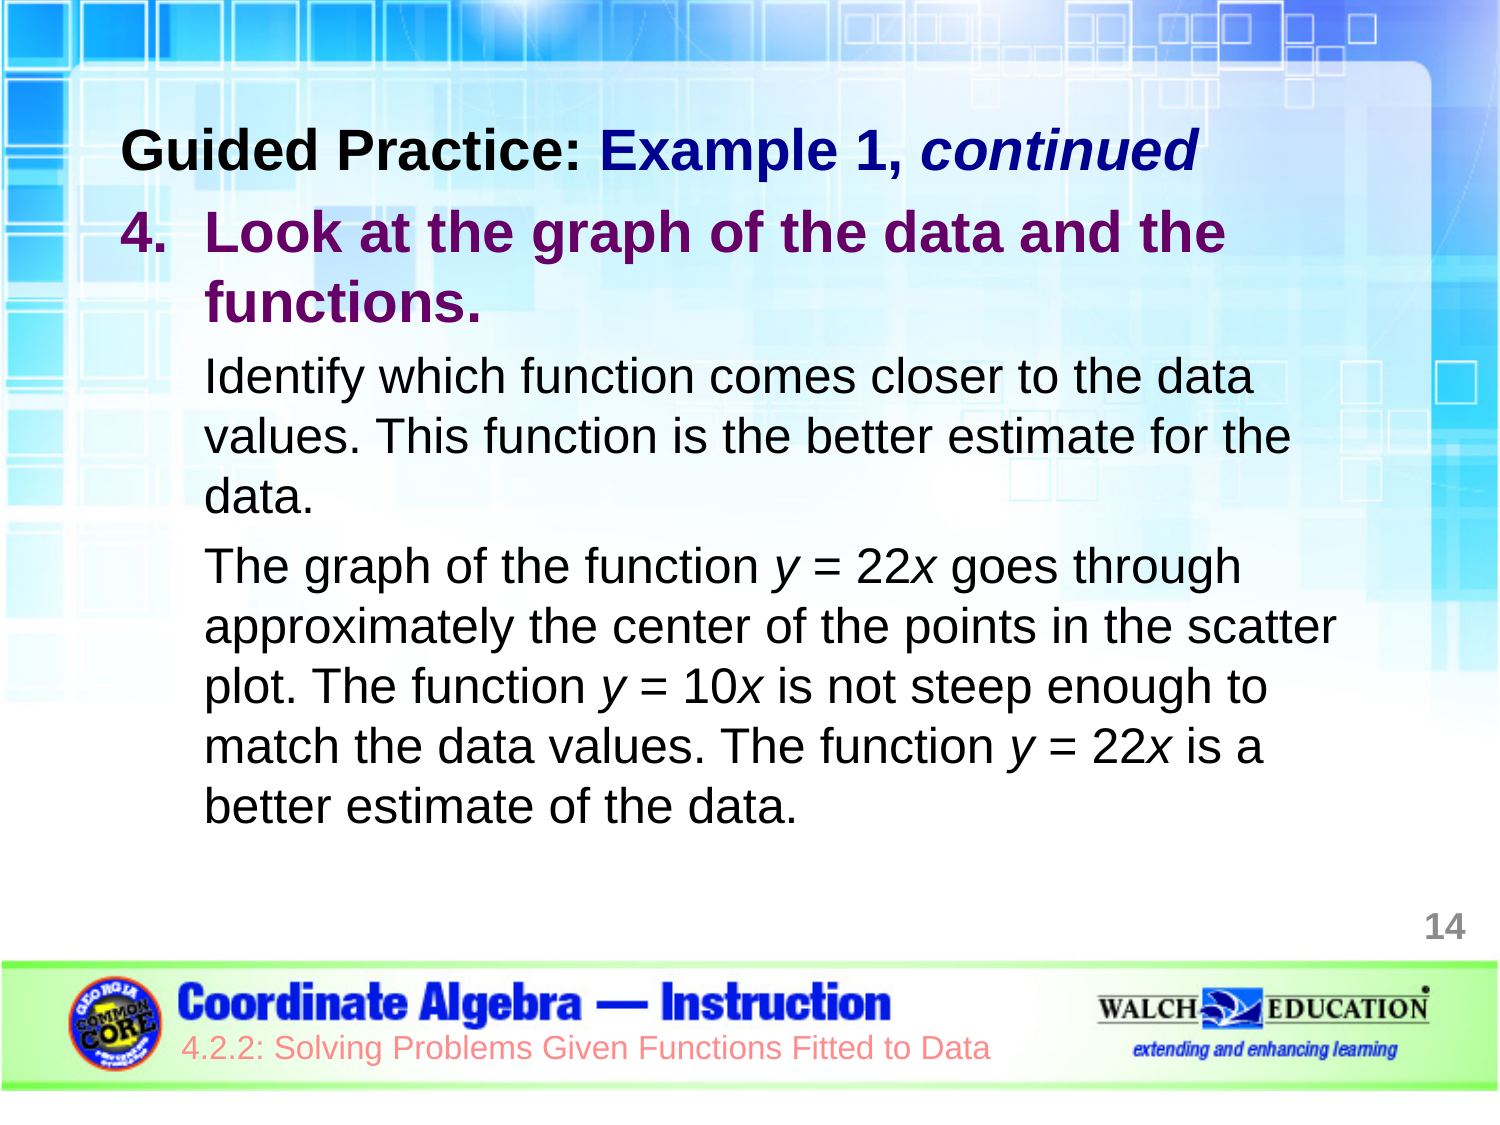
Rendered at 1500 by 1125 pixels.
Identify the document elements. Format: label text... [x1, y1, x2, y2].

picture [1, 0, 1500, 1091]
slide_number 14 [1361, 901, 1481, 949]
footer 4.2.2: Solving Problems Given Functions Fitted to Data [166, 1024, 1080, 1069]
subtitle Guided Practice: Example 1, continued Look at the graph of the data and the functions. Identify which function comes closer to the data values. This function is the better estimate for the data. The graph of the function y = 22x goes through approximately the center of the points in the scatter plot. The function y = 10x is not steep enough to match the data values. The function y = 22x is a better estimate of the data. [105, 105, 1394, 925]
